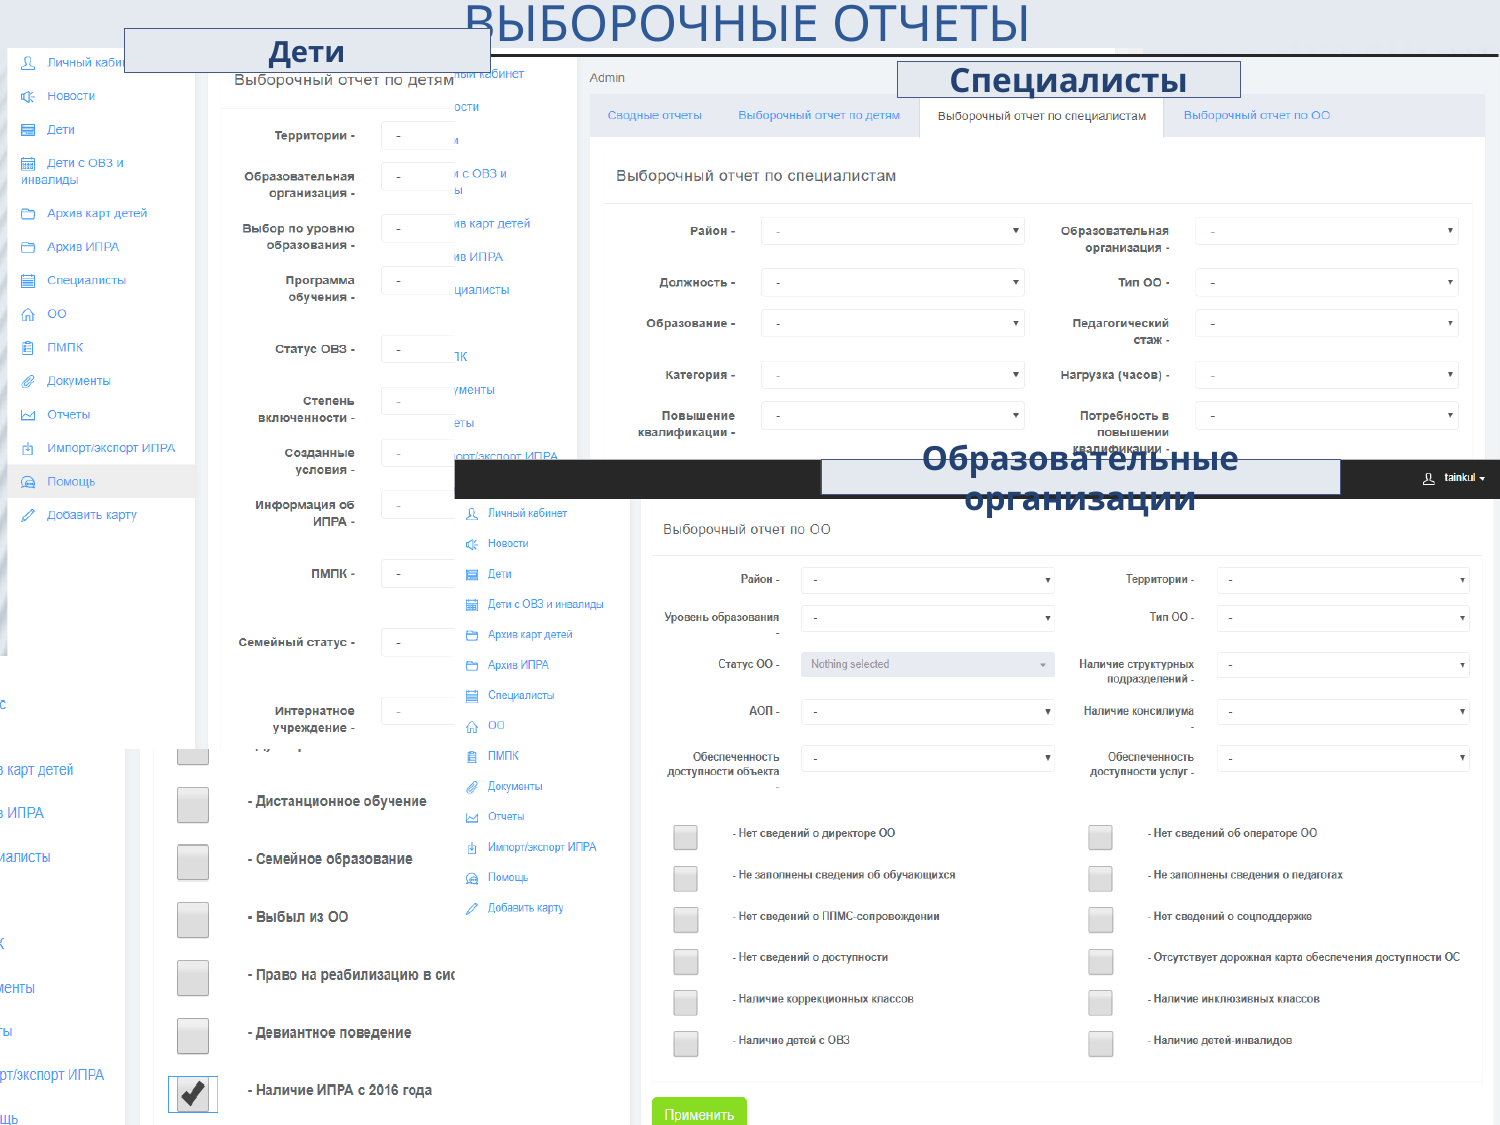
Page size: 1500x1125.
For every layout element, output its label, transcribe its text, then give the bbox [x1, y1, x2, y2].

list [6, 47, 1143, 749]
title Выборочные отчеты [41, 0, 1467, 52]
picture [454, 54, 1500, 1125]
picture [0, 656, 452, 1125]
text_box Дети [122, 26, 492, 45]
